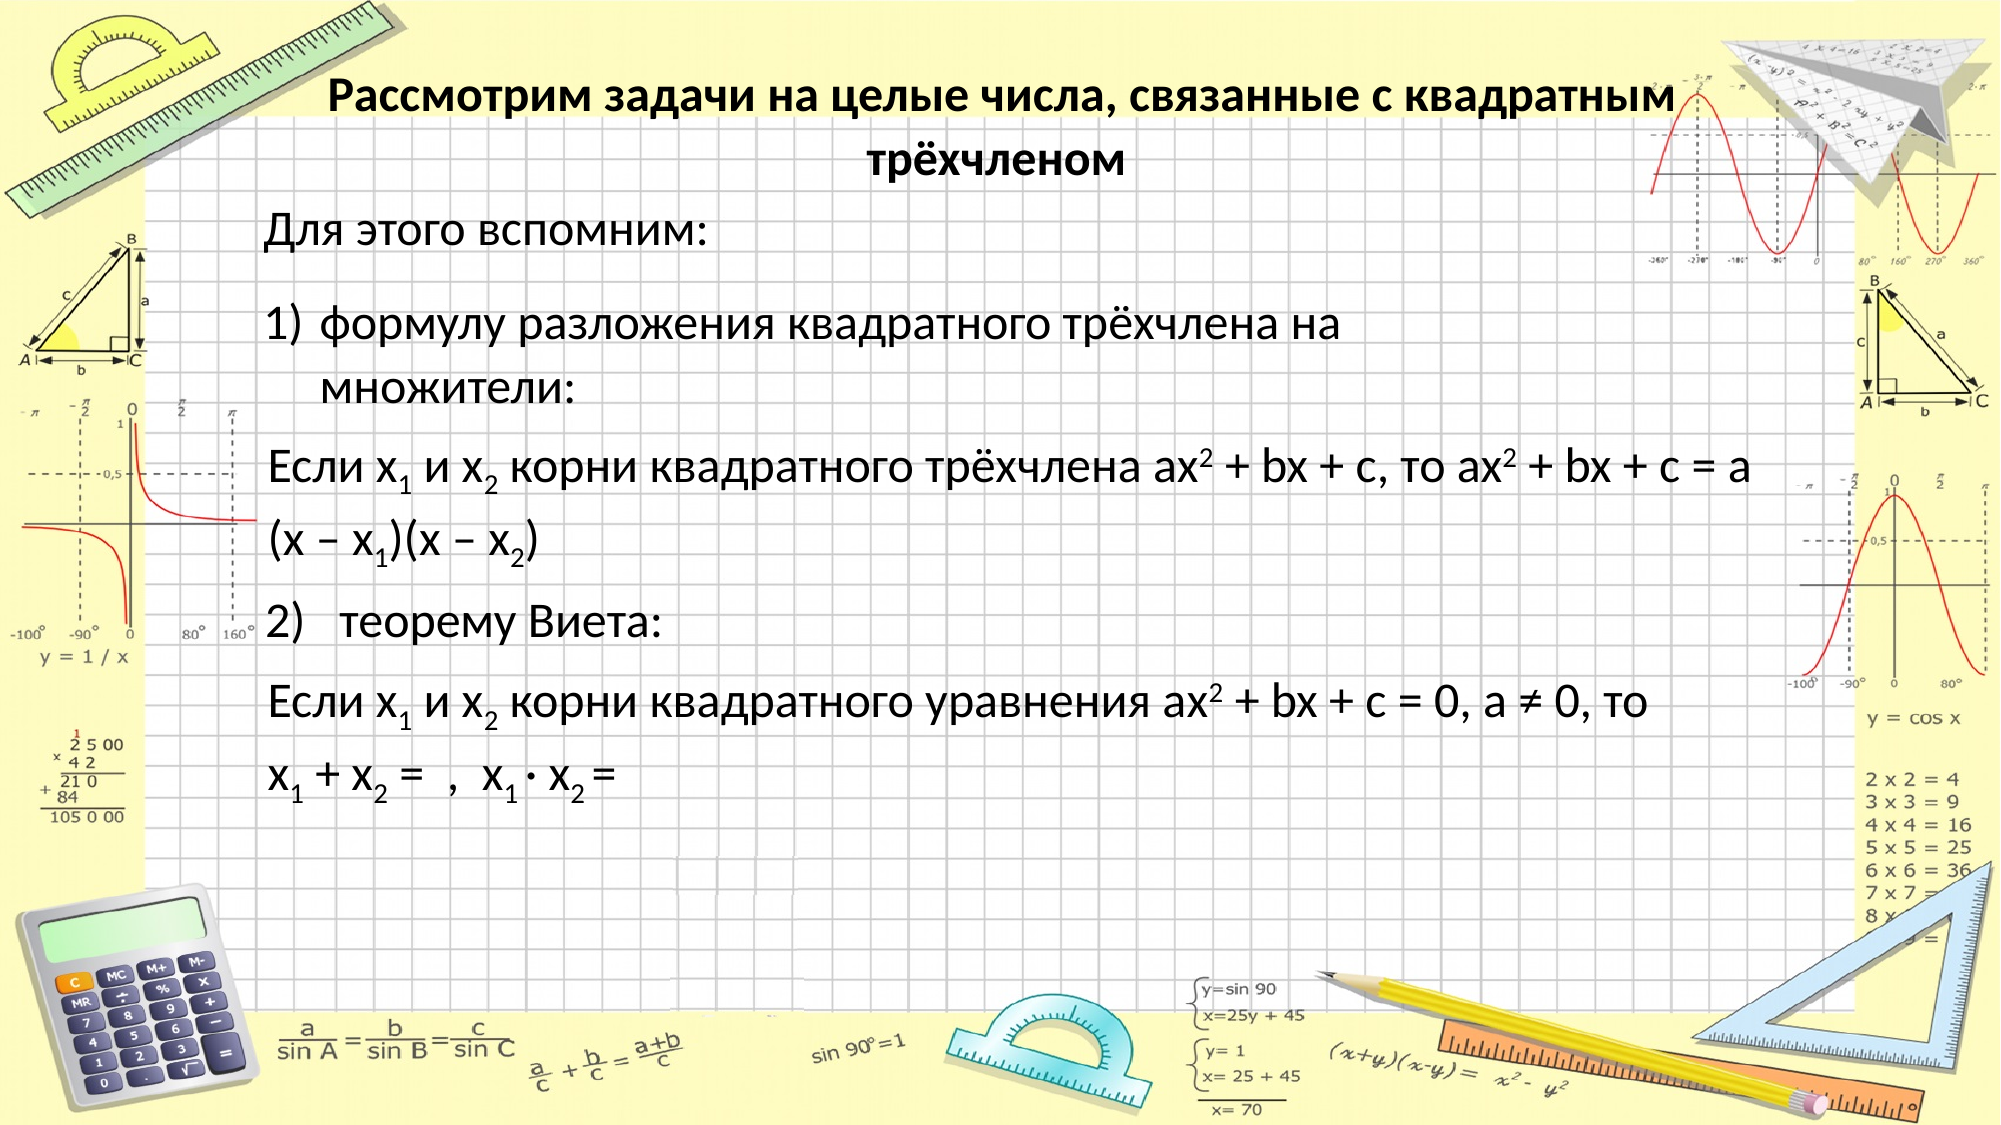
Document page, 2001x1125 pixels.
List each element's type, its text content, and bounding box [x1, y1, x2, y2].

text_box формулу разложения квадратного трёхчлена на множители: [248, 278, 1621, 420]
text_box Если х1 и х2 корни квадратного трёхчлена ах2 + bx + c, то ах2 + bx + c = a (x – x1)(x – x2) [177, 420, 1770, 581]
text_box 2) теорему Виета: [250, 575, 679, 655]
picture [0, 0, 2001, 1125]
text_box Для этого вспомним: [248, 183, 830, 263]
text_box Рассмотрим задачи на целые числа, связанные с квадратным трёхчленом [177, 49, 1827, 193]
